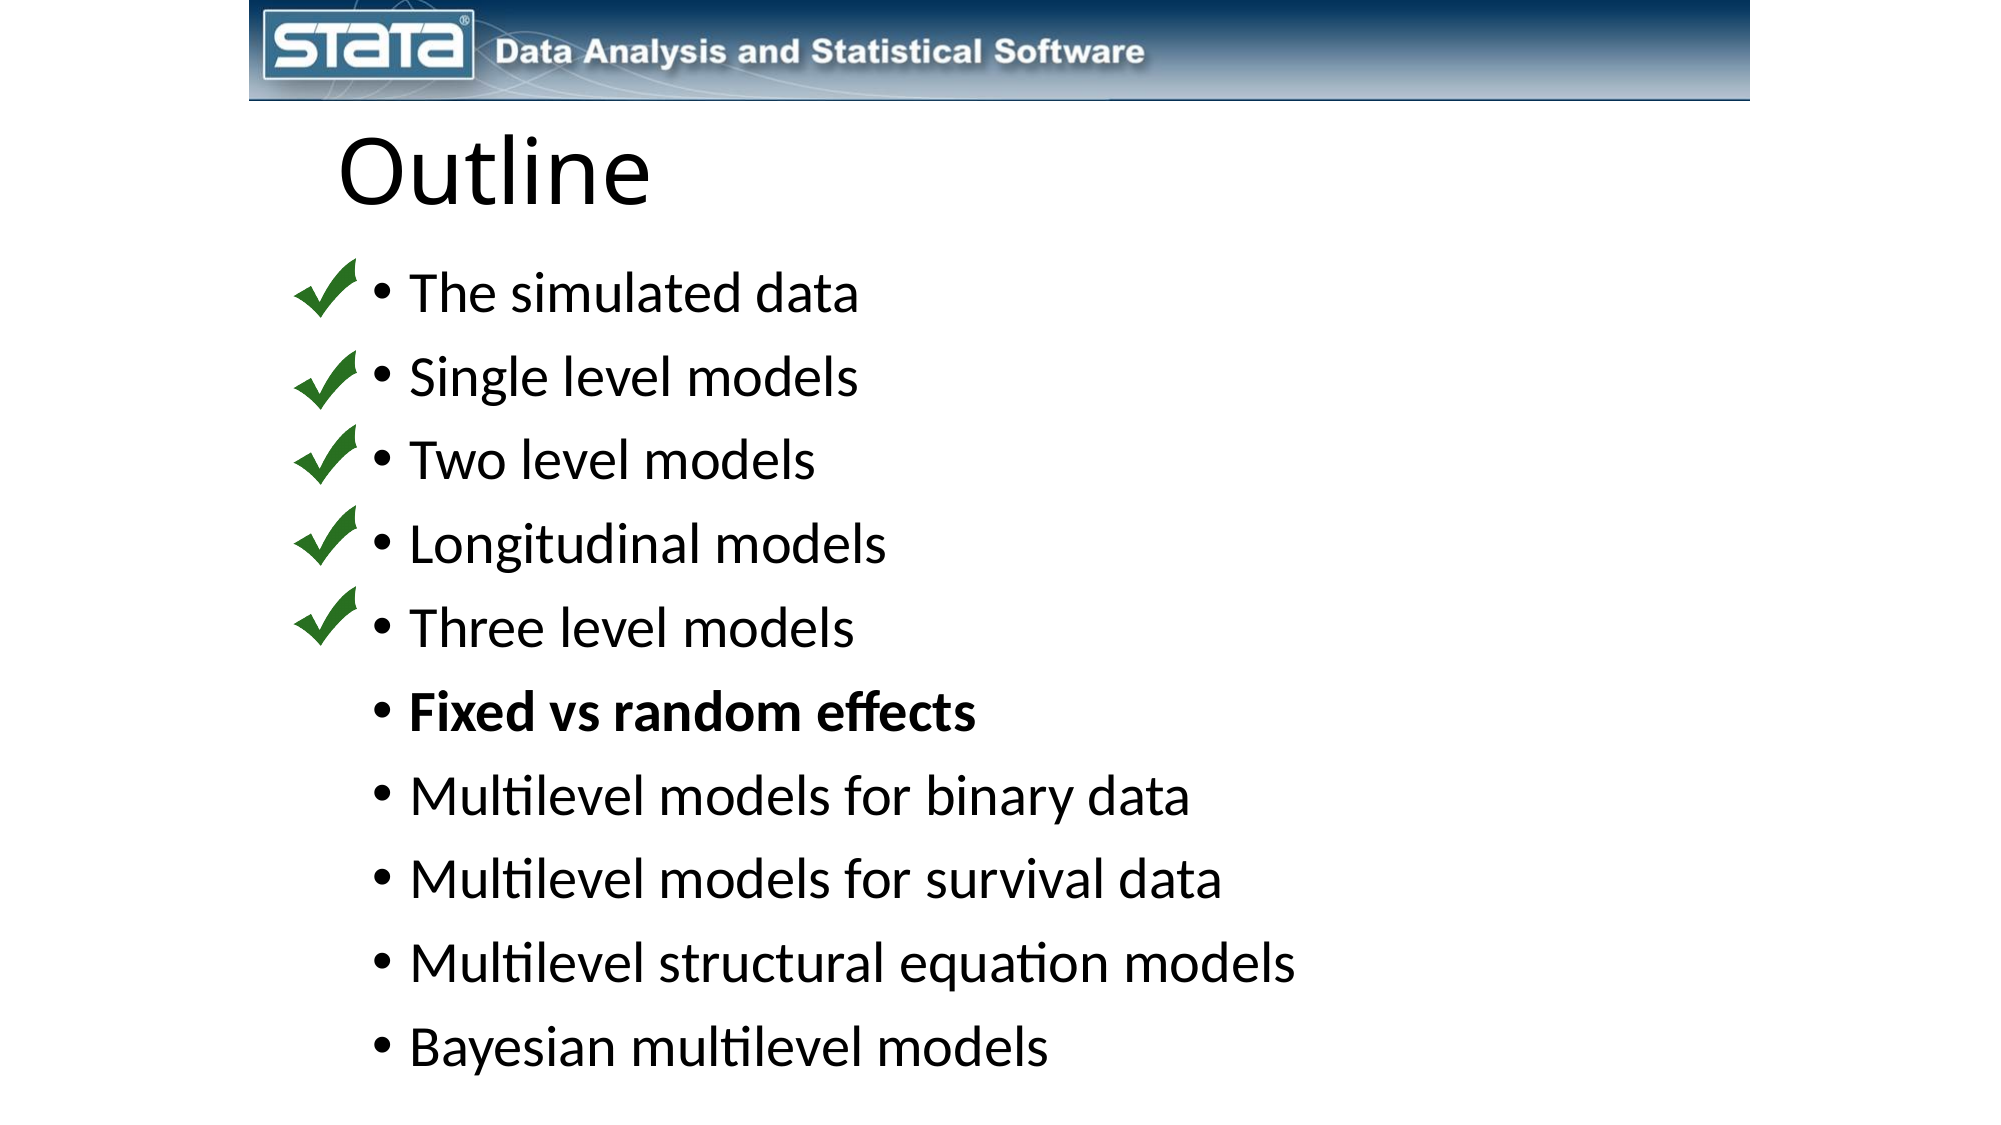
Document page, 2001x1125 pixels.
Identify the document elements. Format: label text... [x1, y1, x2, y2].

title Outline [321, 101, 1671, 250]
picture [293, 258, 358, 318]
picture [293, 586, 358, 646]
picture [293, 424, 358, 485]
list The simulated data Single level models Two level models Longitudinal models Three level models Fixed vs random effects Multilevel models for binary data Multilevel models for survival data Multilevel structural equation models Bayesian multilevel models [357, 254, 1643, 1100]
picture [293, 349, 358, 410]
picture [249, 0, 1750, 101]
picture [293, 505, 358, 566]
